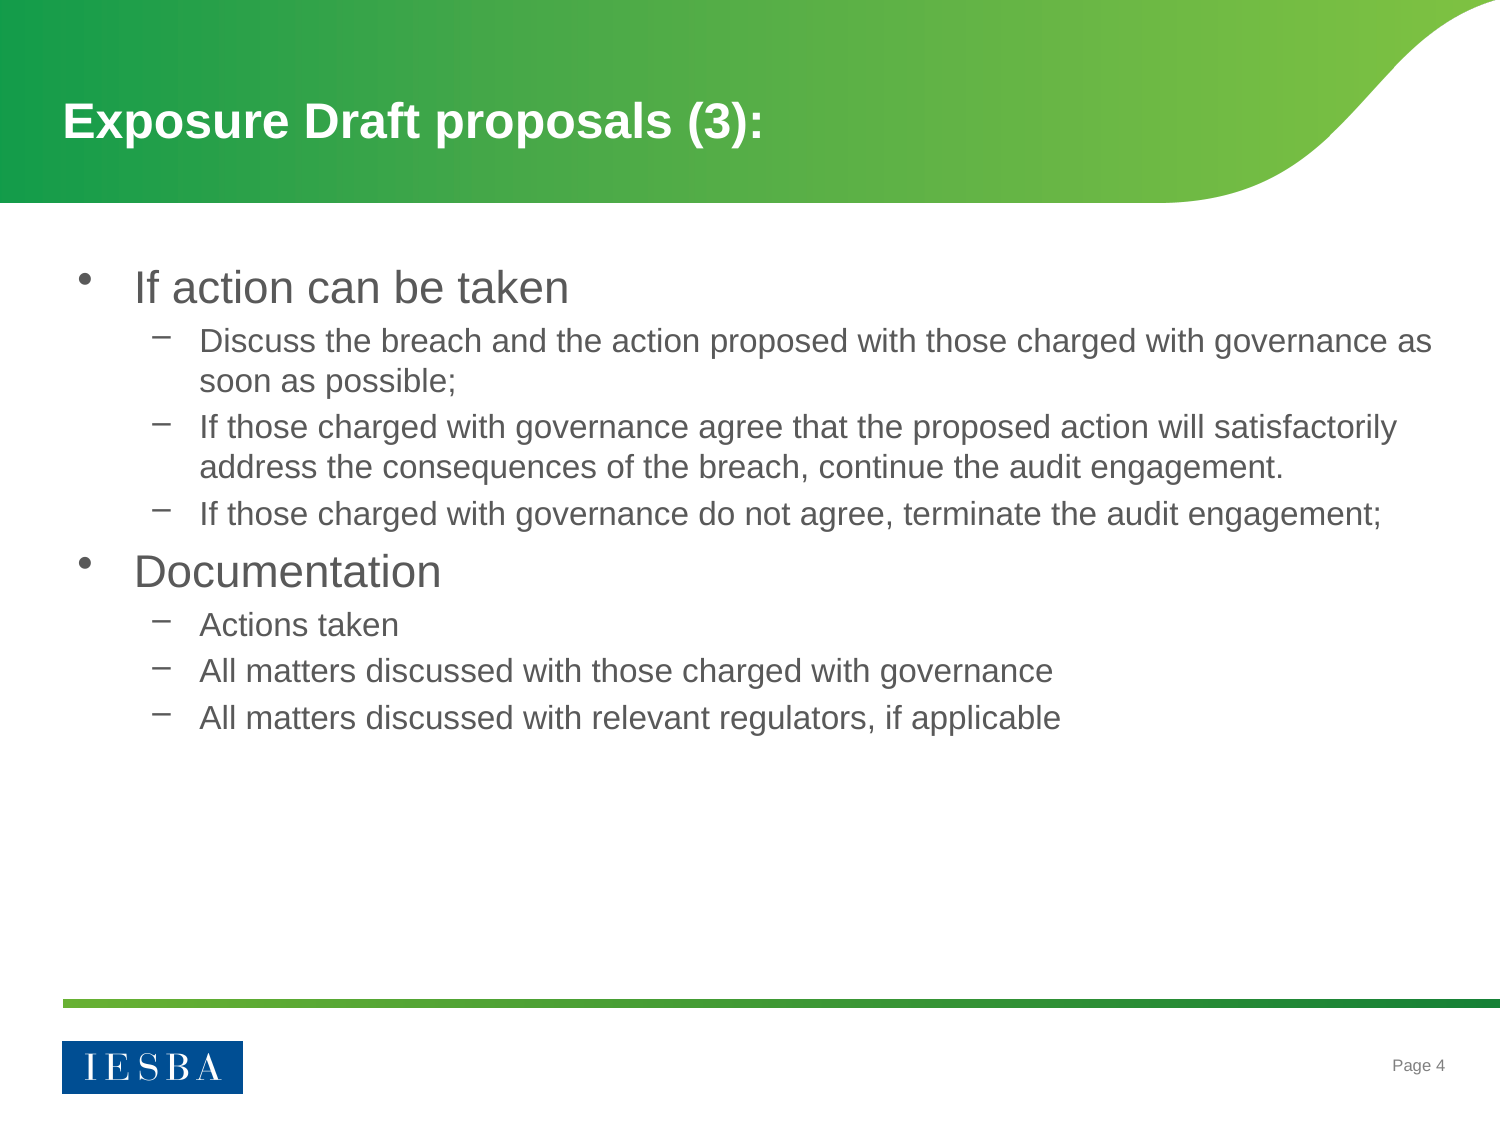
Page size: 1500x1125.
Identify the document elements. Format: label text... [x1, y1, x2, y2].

picture [0, 0, 1497, 203]
title Exposure Draft proposals (3): [62, 75, 1300, 163]
picture [62, 1041, 243, 1094]
list If action can be taken Discuss the breach and the action proposed with those charged with governance as soon as possible; If those charged with governance agree that the proposed action will satisfactorily address the consequences of the breach, continue the audit engagement. If those charged with governance do not agree, terminate the audit engagement; Documentation Actions taken All matters discussed with those charged with governance All matters discussed with relevant regulators, if applicable [62, 249, 1450, 925]
